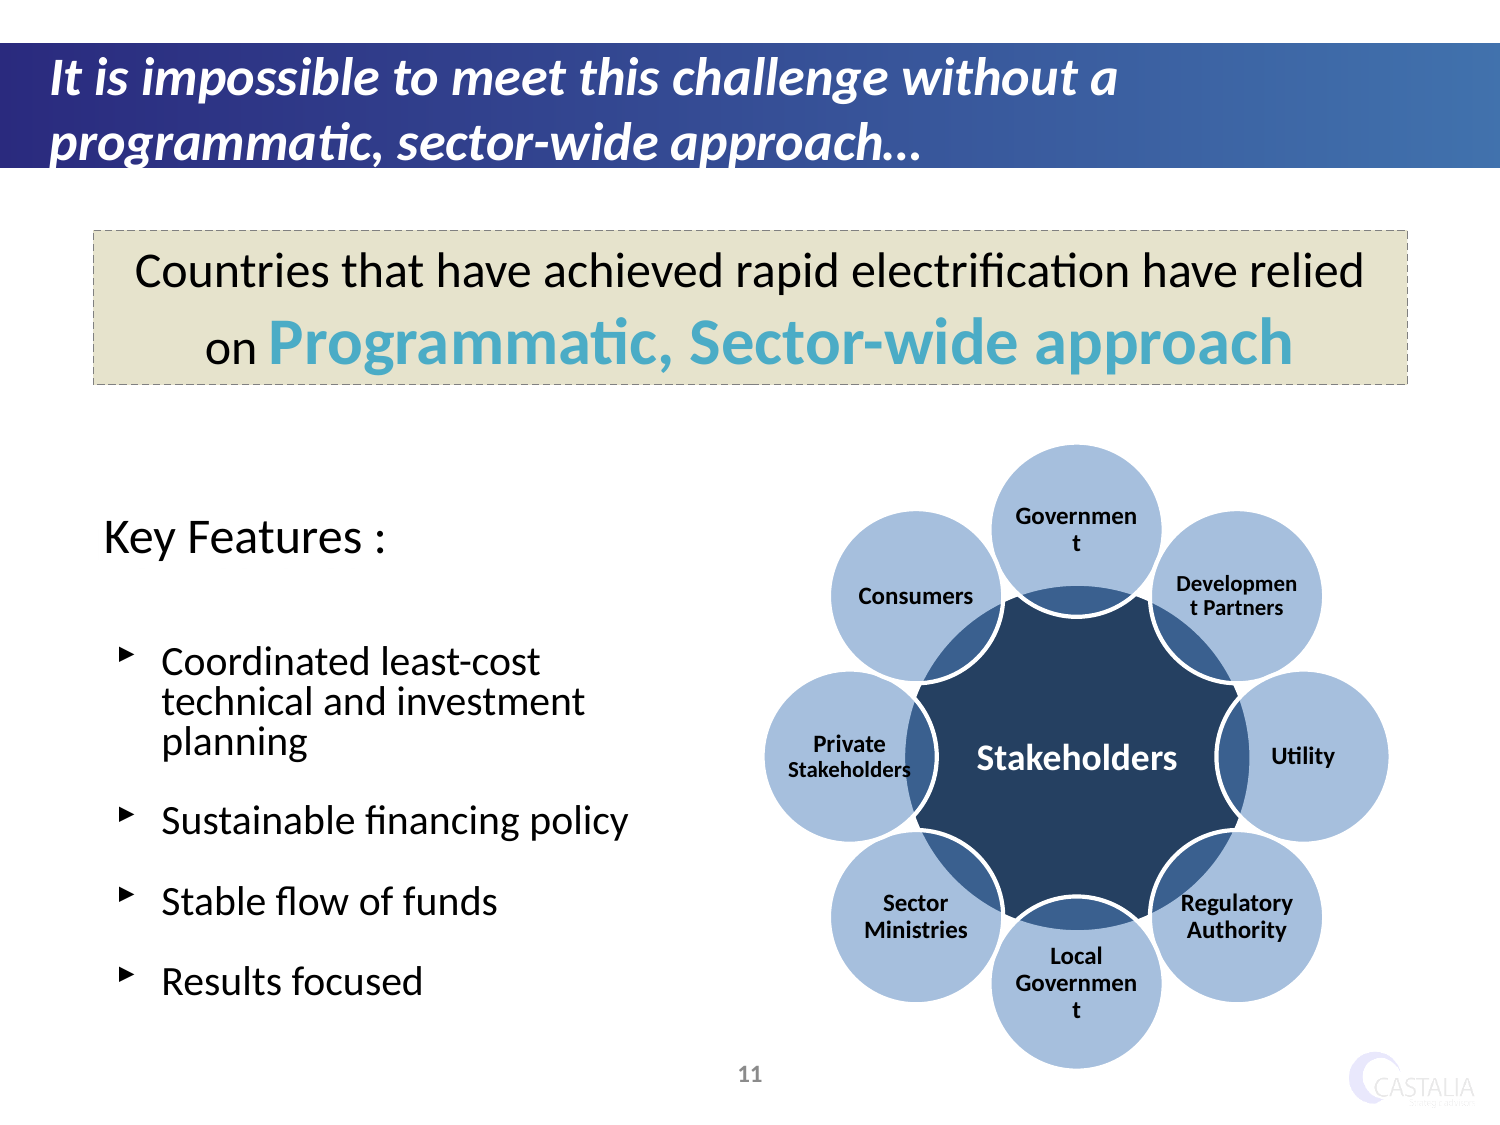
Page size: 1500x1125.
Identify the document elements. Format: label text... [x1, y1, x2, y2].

slide_number 11 [575, 1042, 764, 1103]
list Key Features : [89, 495, 913, 1125]
list It is impossible to meet this challenge without a programmatic, sector-wide approach… [34, 34, 1480, 114]
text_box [762, 418, 1391, 1095]
text_box Coordinated least-cost technical and investment planning Sustainable financing policy Stable flow of funds Results focused [22, 585, 683, 1011]
text_box Countries that have achieved rapid electrification have relied on Programmatic, Sector-wide approach [93, 230, 1408, 385]
